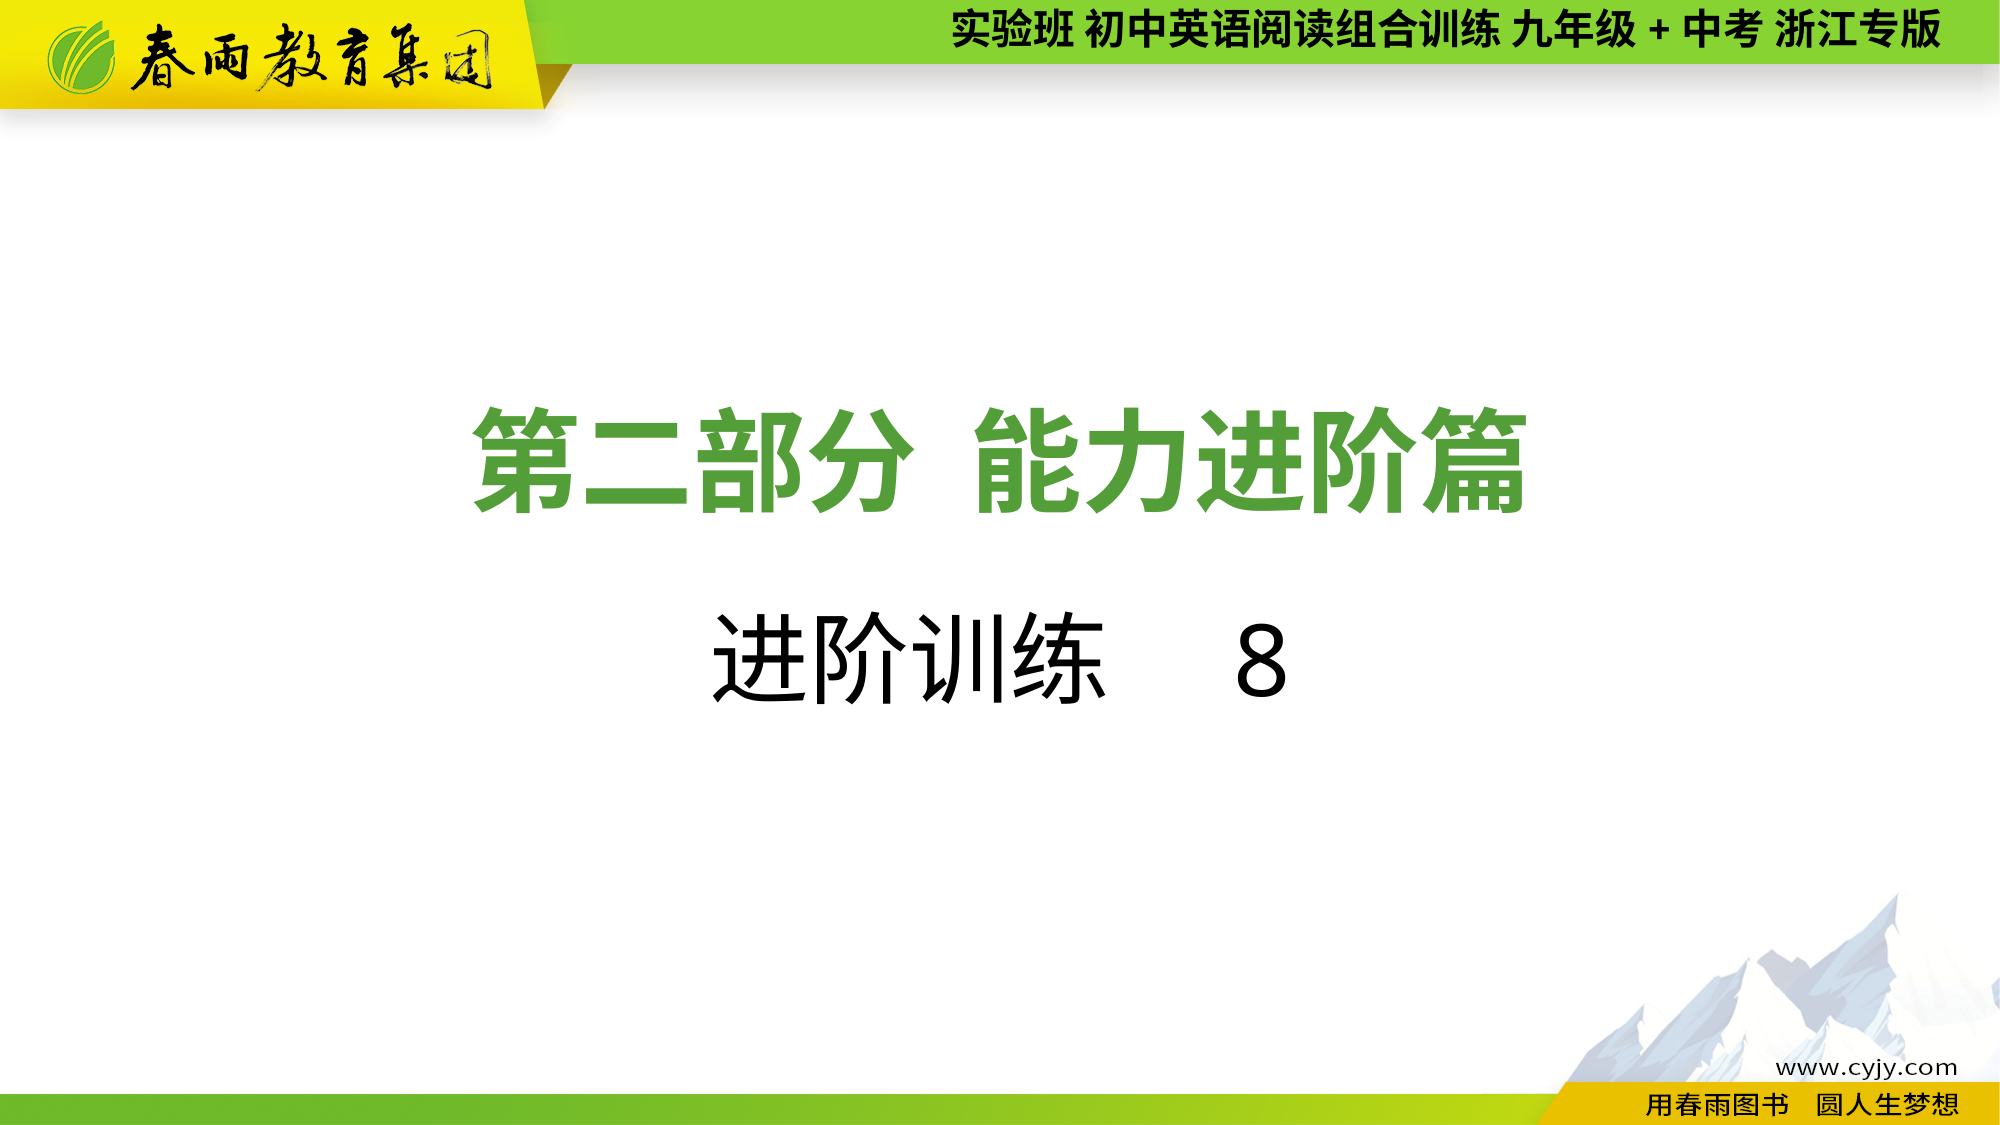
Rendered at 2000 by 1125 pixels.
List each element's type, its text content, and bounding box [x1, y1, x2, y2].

text_box 进阶训练 8 [54, 528, 1946, 724]
picture [0, 0, 2000, 1125]
text_box 第二部分 能力进阶篇 [54, 316, 1946, 528]
